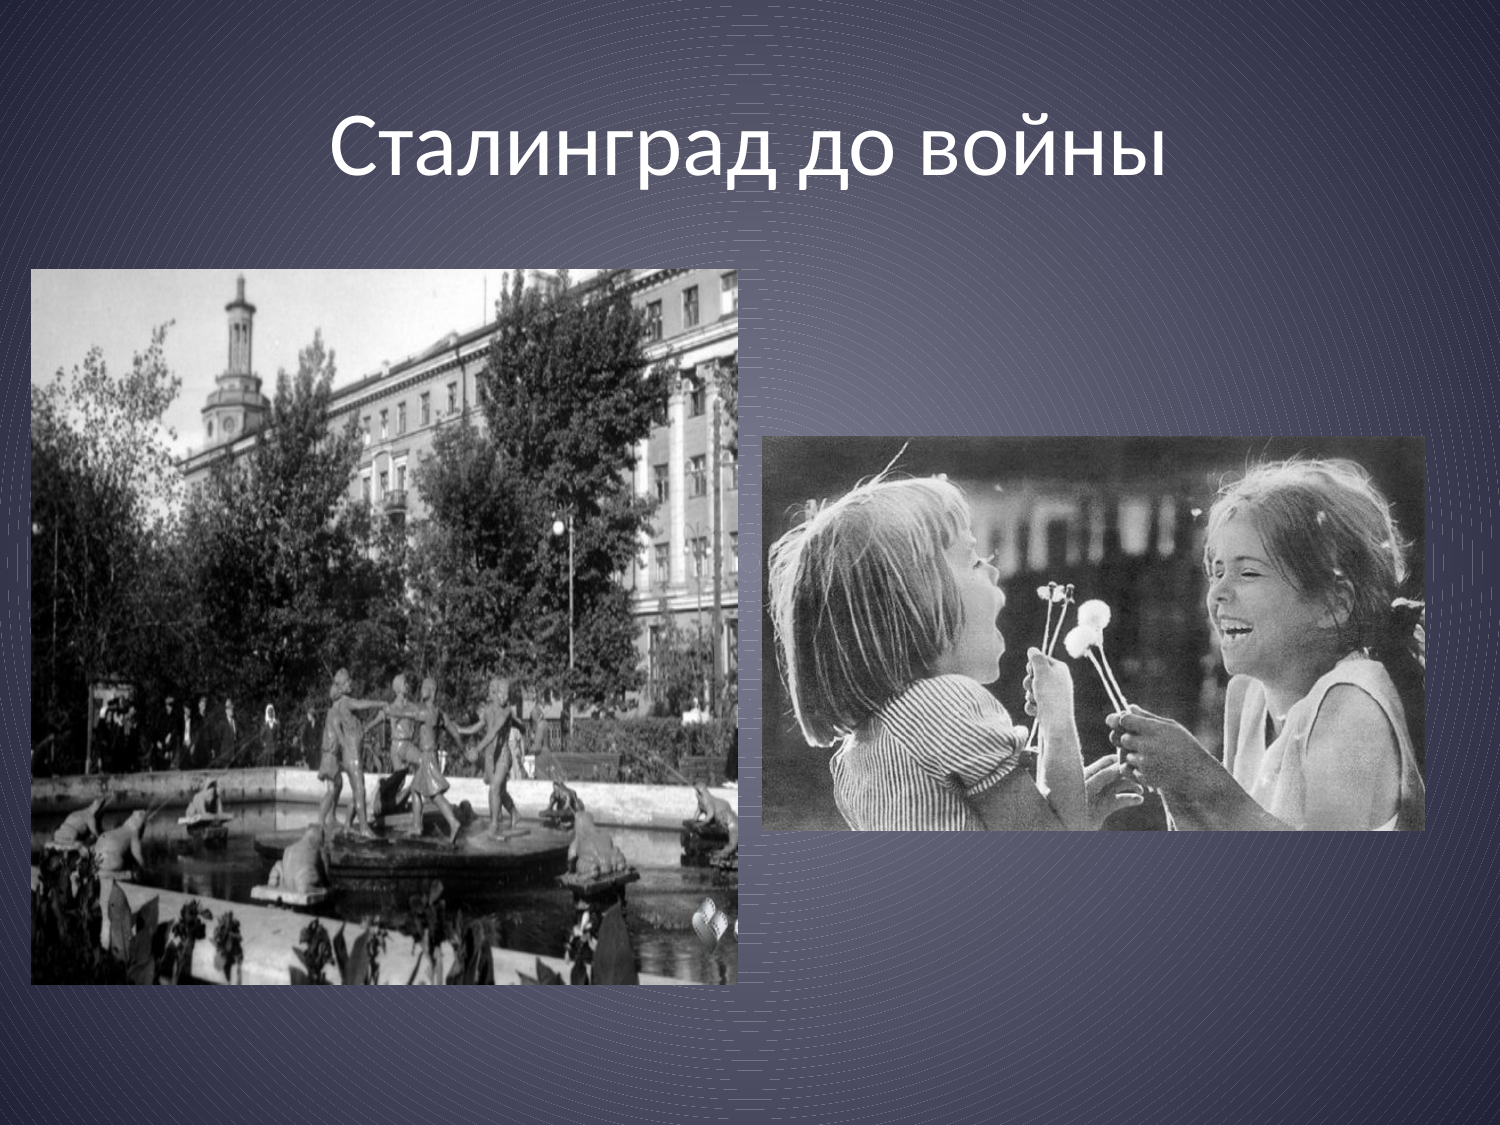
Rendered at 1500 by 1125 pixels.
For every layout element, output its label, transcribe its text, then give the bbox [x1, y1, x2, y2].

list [31, 269, 738, 985]
title Сталинград до войны [75, 45, 1425, 233]
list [762, 436, 1426, 831]
